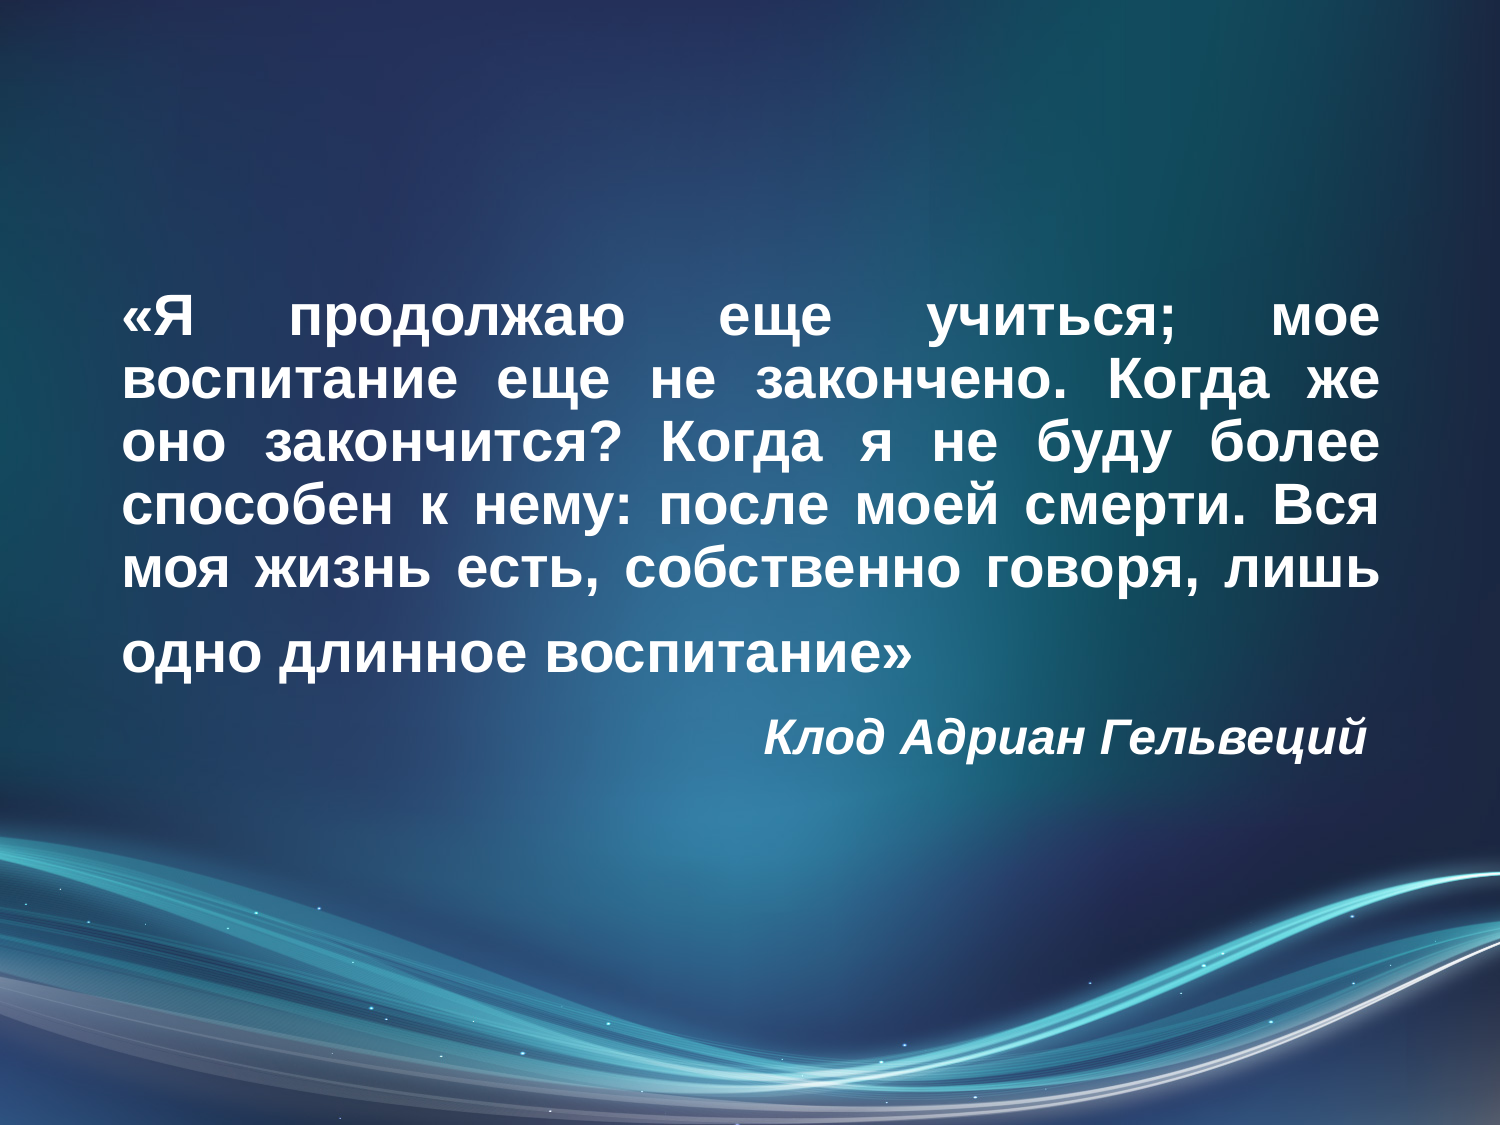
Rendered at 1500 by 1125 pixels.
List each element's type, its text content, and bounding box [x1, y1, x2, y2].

picture [0, 0, 1500, 1125]
list «Я продолжаю еще учиться; мое воспитание еще не закончено. Когда же оно закончится? Когда я не буду более способен к нему: после моей смерти. Вся моя жизнь есть, собственно говоря, лишь одно длинное воспитание» Клод Адриан Гельвеций [106, 103, 1397, 1014]
